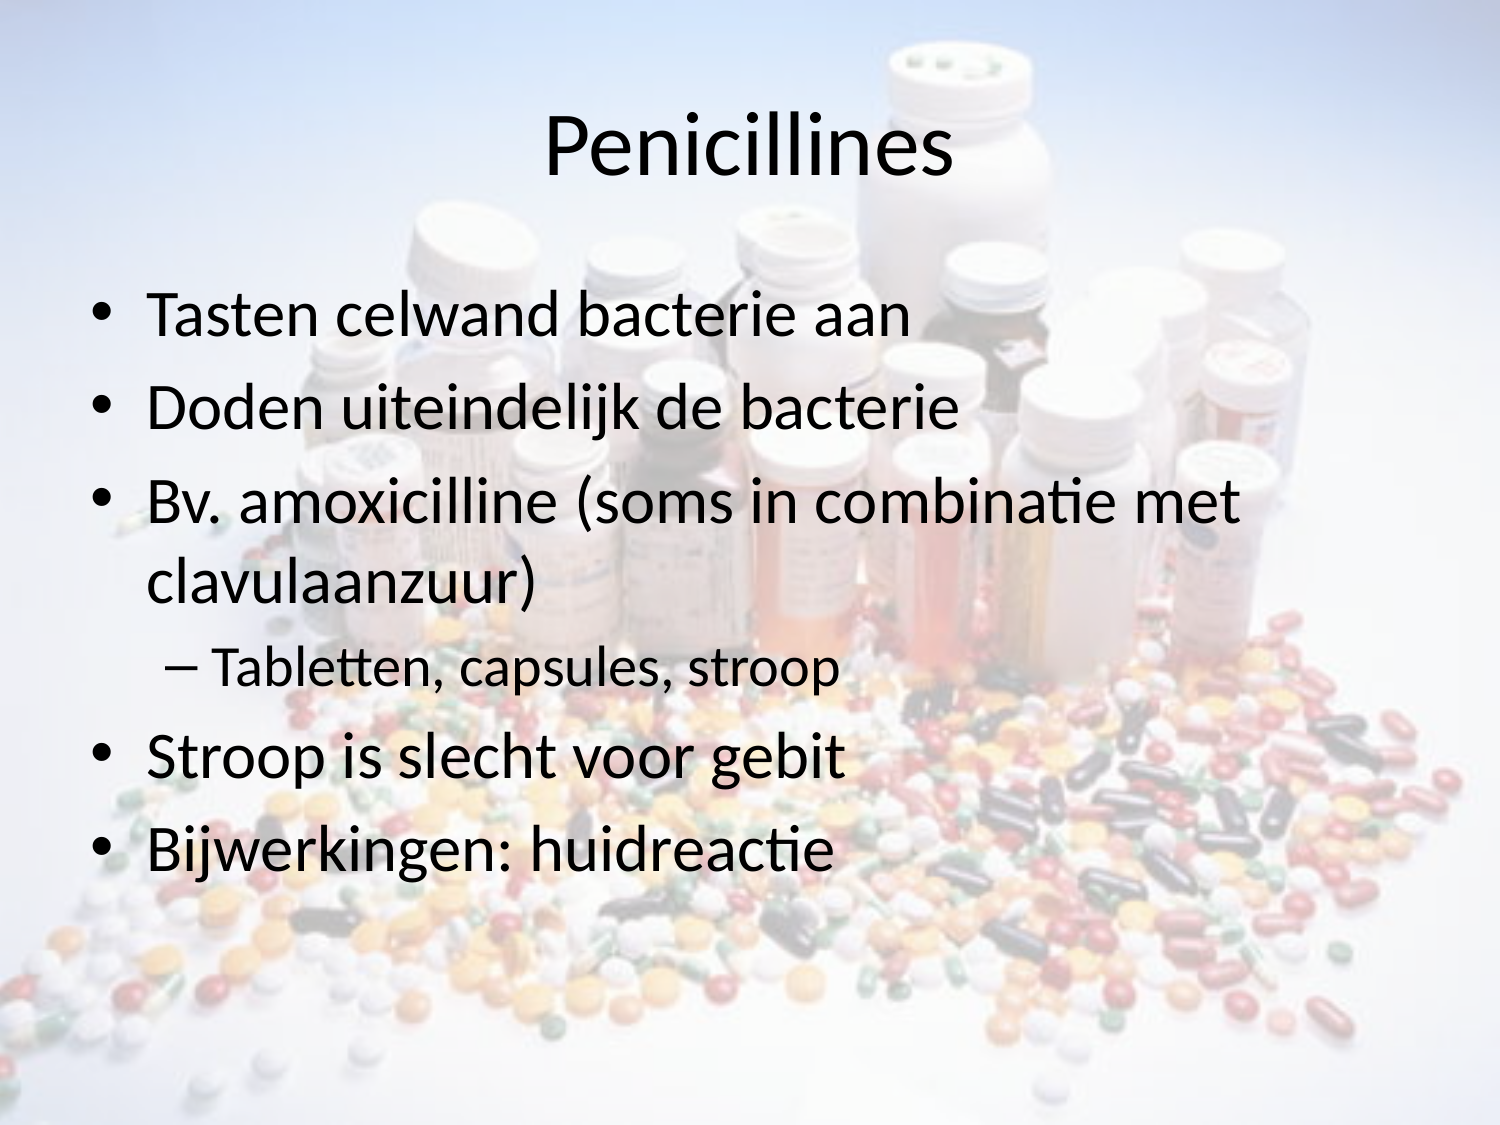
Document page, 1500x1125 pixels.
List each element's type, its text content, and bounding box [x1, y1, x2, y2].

title Penicillines [75, 45, 1425, 233]
list Tasten celwand bacterie aan Doden uiteindelijk de bacterie Bv. amoxicilline (soms in combinatie met clavulaanzuur) Tabletten, capsules, stroop Stroop is slecht voor gebit Bijwerkingen: huidreactie [75, 262, 1425, 1005]
